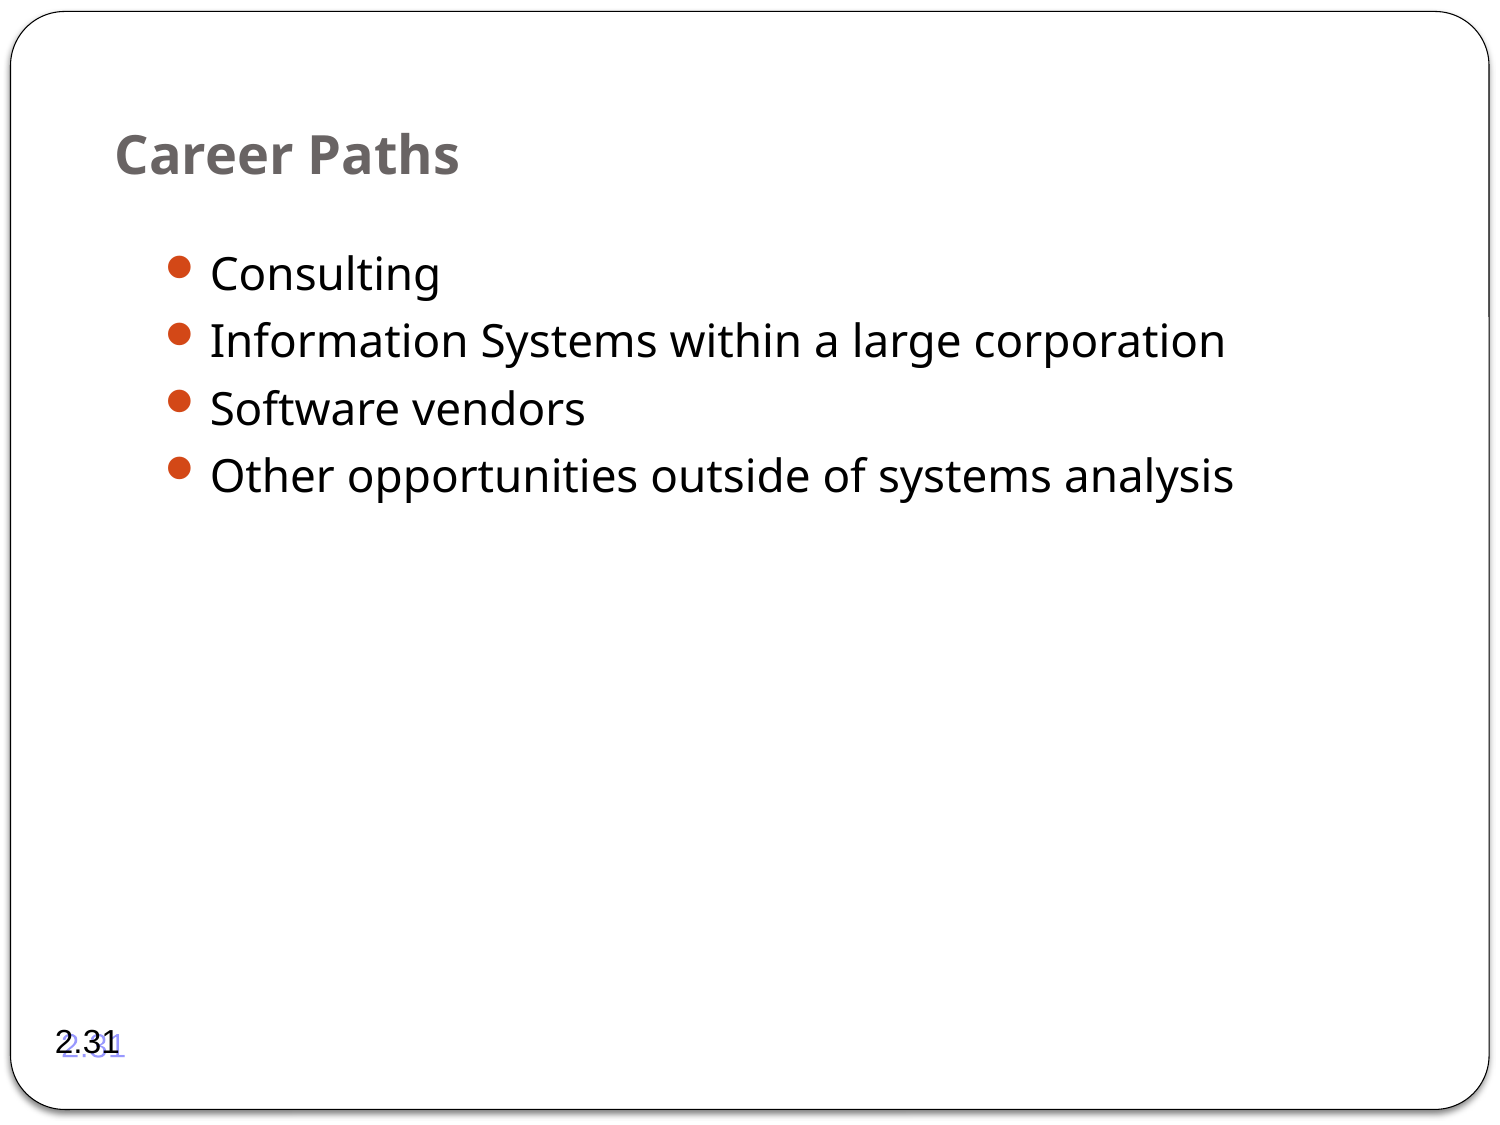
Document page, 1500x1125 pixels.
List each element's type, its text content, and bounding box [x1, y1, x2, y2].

title Career Paths [99, 112, 1375, 200]
list Consulting Information Systems within a large corporation Software vendors Other opportunities outside of systems analysis [150, 237, 1425, 988]
text_box 2.31 [37, 1012, 138, 1107]
